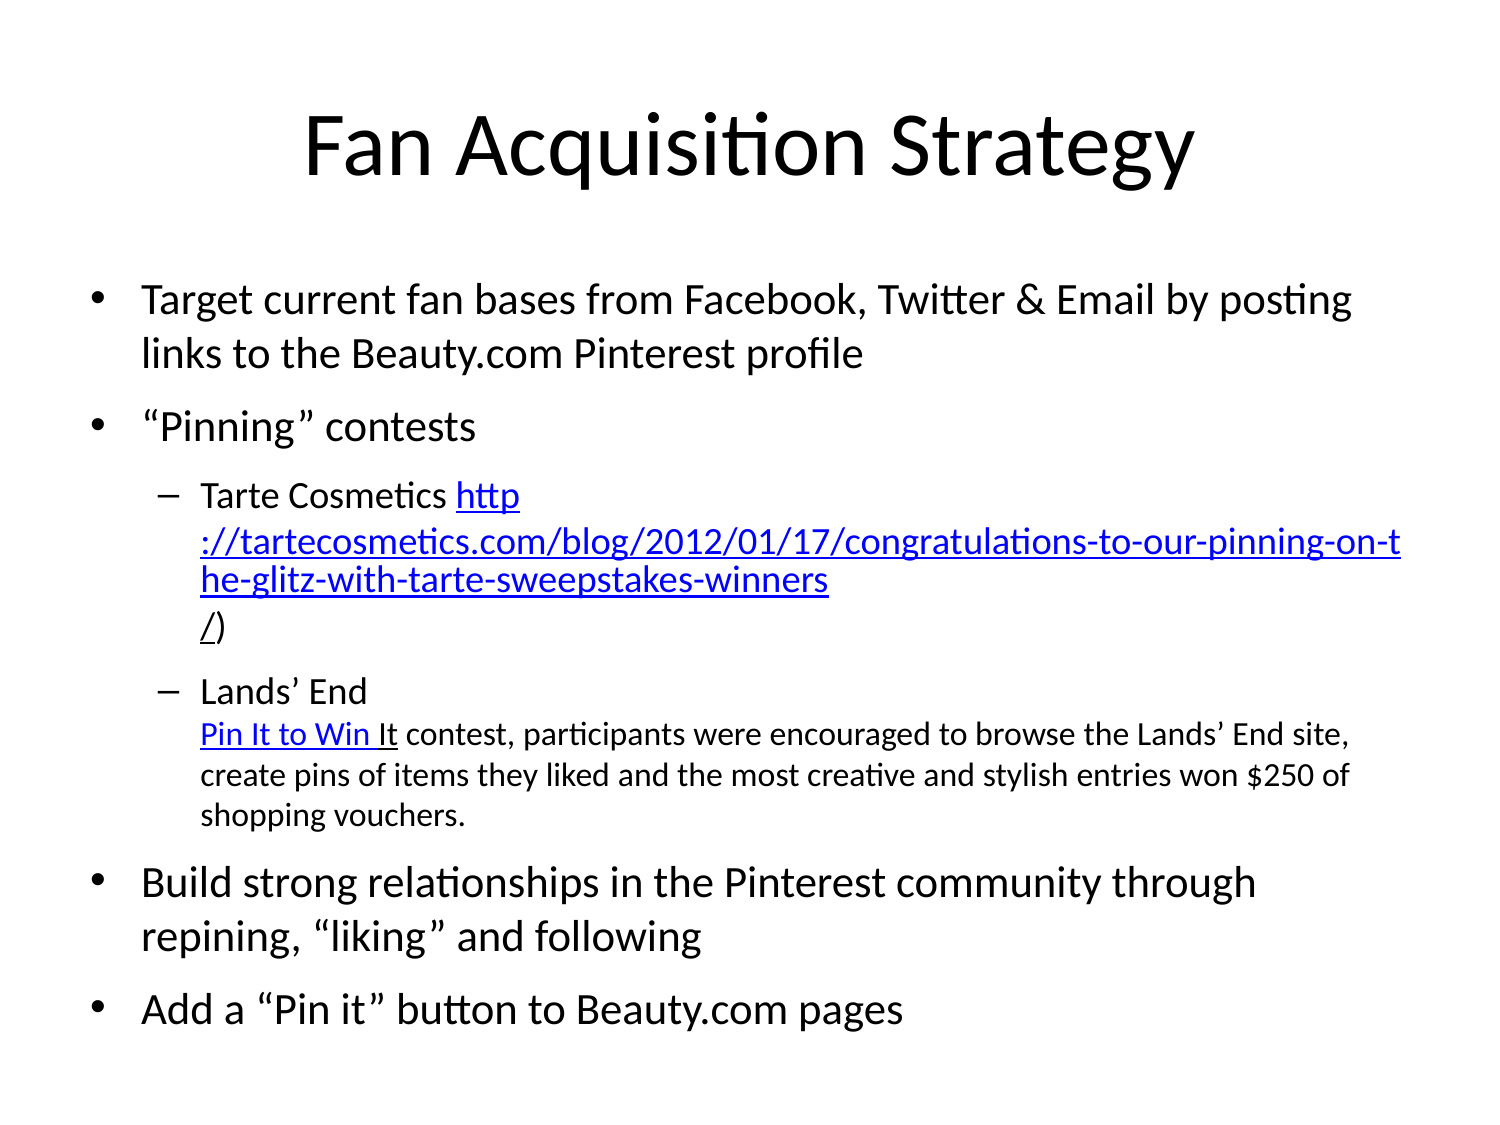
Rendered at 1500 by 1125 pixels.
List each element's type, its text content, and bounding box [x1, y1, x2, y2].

title Fan Acquisition Strategy [75, 45, 1425, 233]
list Target current fan bases from Facebook, Twitter & Email by posting links to the Beauty.com Pinterest profile “Pinning” contests Tarte Cosmetics http://tartecosmetics.com/blog/2012/01/17/congratulations-to-our-pinning-on-the-glitz-with-tarte-sweepstakes-winners/) Lands’ End Pin It to Win It contest, participants were encouraged to browse the Lands’ End site, create pins of items they liked and the most creative and stylish entries won $250 of shopping vouchers. Build strong relationships in the Pinterest community through repining, “liking” and following Add a “Pin it” button to Beauty.com pages [75, 262, 1425, 1005]
